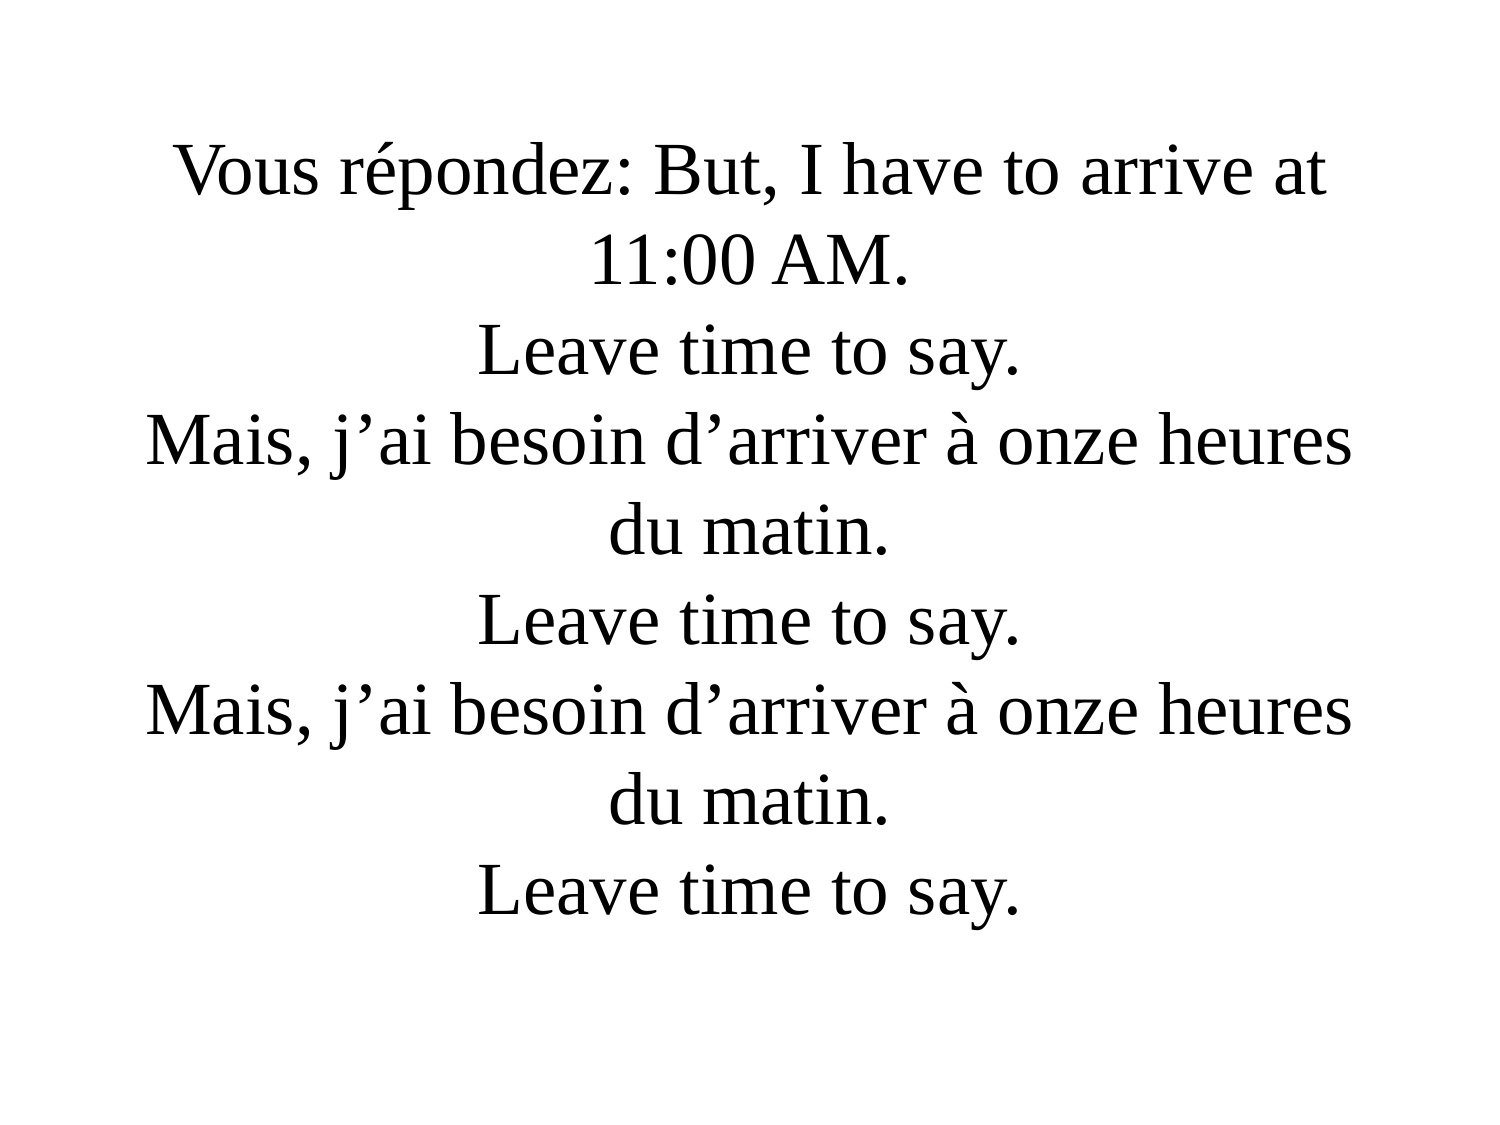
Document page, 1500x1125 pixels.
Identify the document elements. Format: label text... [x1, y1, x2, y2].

text_box Vous répondez: But, I have to arrive at 11:00 AM. Leave time to say. Mais, j’ai besoin d’arriver à onze heures du matin. Leave time to say. Mais, j’ai besoin d’arriver à onze heures du matin. Leave time to say. [87, 112, 1413, 938]
